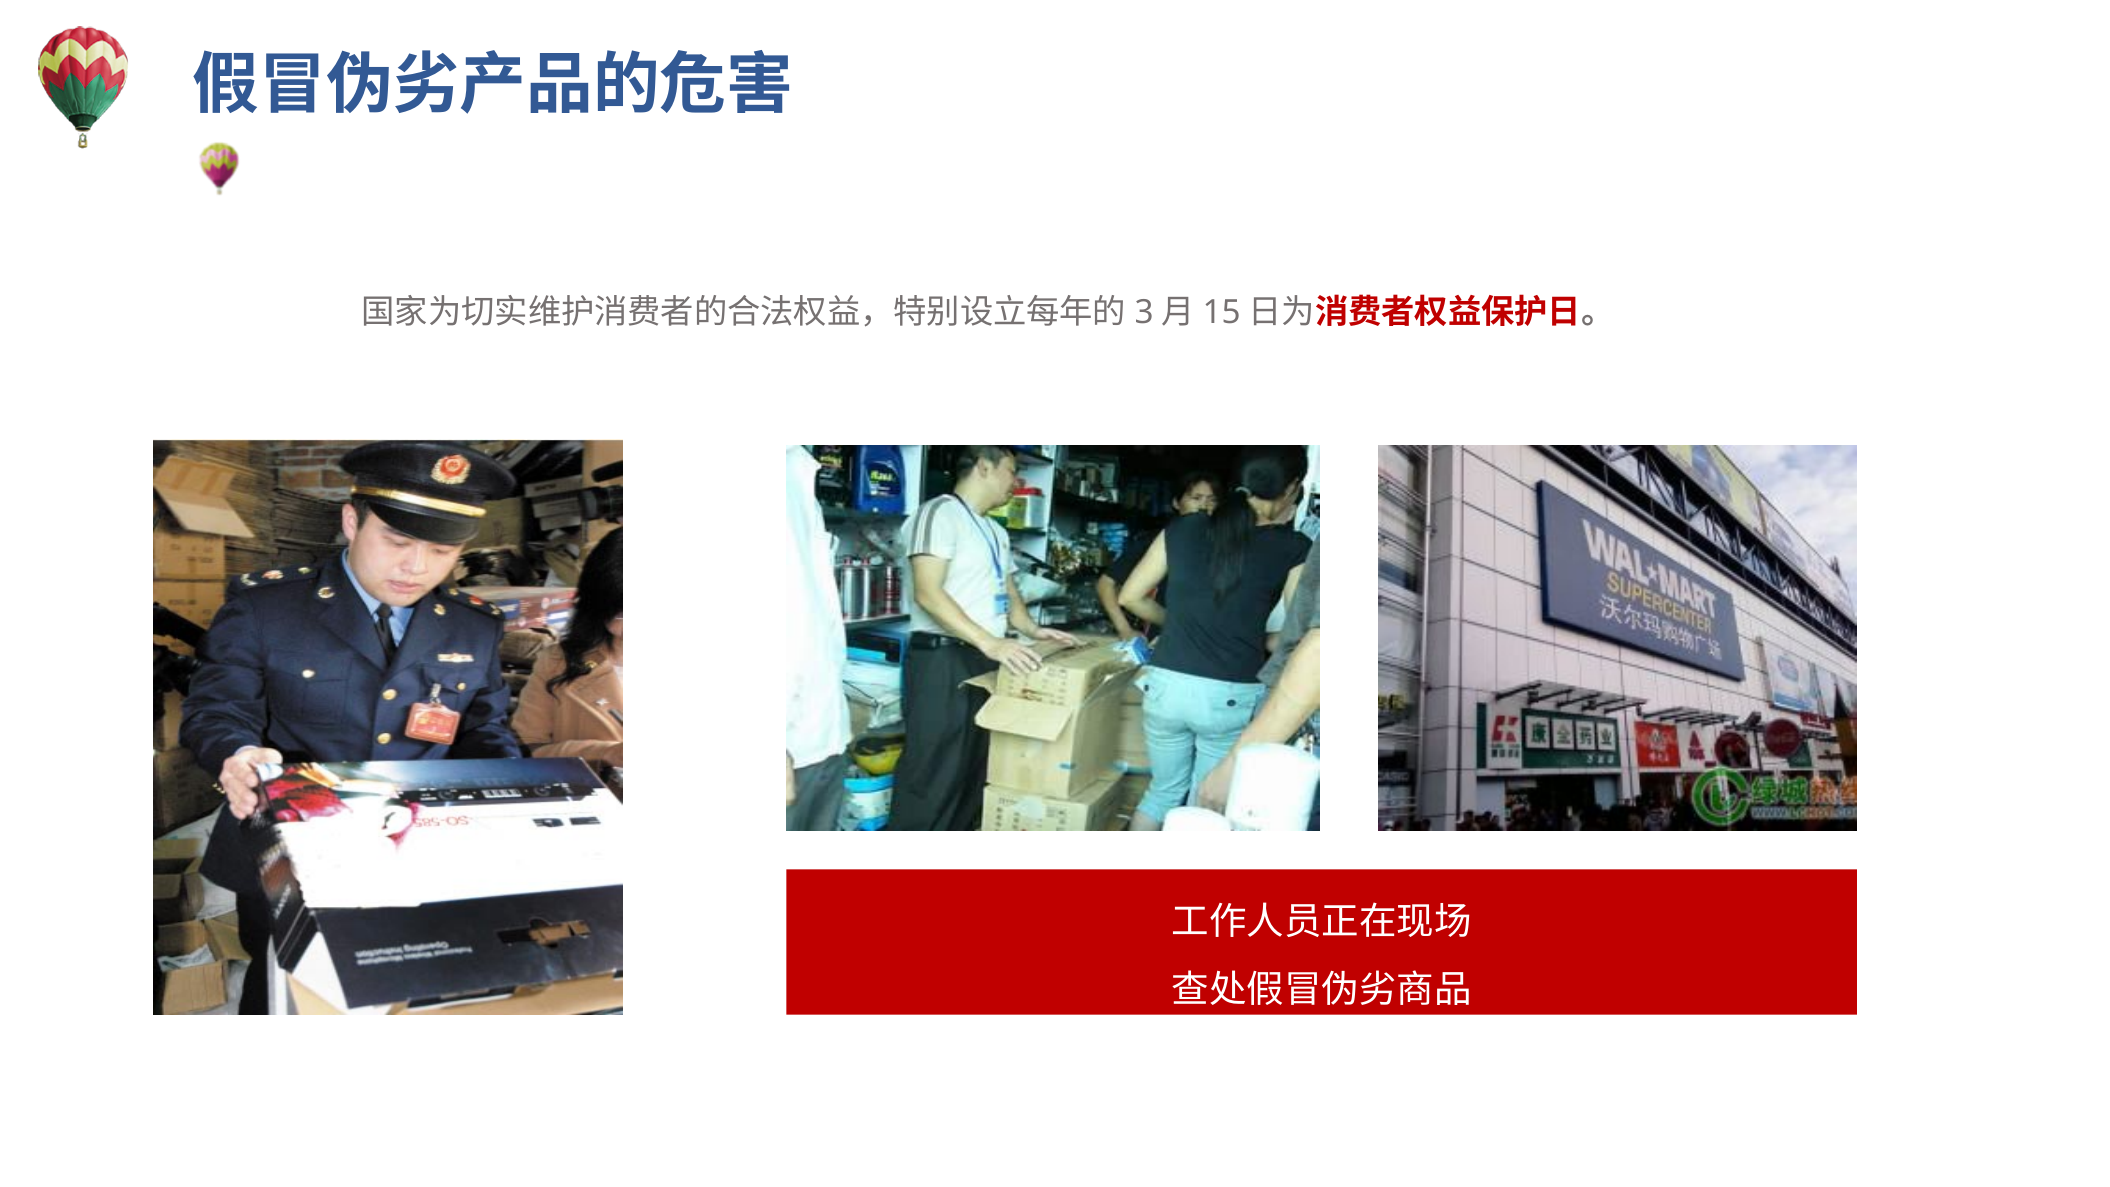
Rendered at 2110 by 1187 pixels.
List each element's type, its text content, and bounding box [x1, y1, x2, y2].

picture [786, 445, 1320, 831]
picture [152, 439, 623, 1015]
text_box 假冒伪劣产品的危害 [177, 33, 996, 129]
picture [38, 26, 241, 197]
text_box 工作人员正在现场 查处假冒伪劣商品 [785, 868, 1858, 1016]
picture [1378, 445, 1857, 831]
text_box 国家为切实维护消费者的合法权益，特别设立每年的3月15日为消费者权益保护日。 [345, 262, 1693, 339]
